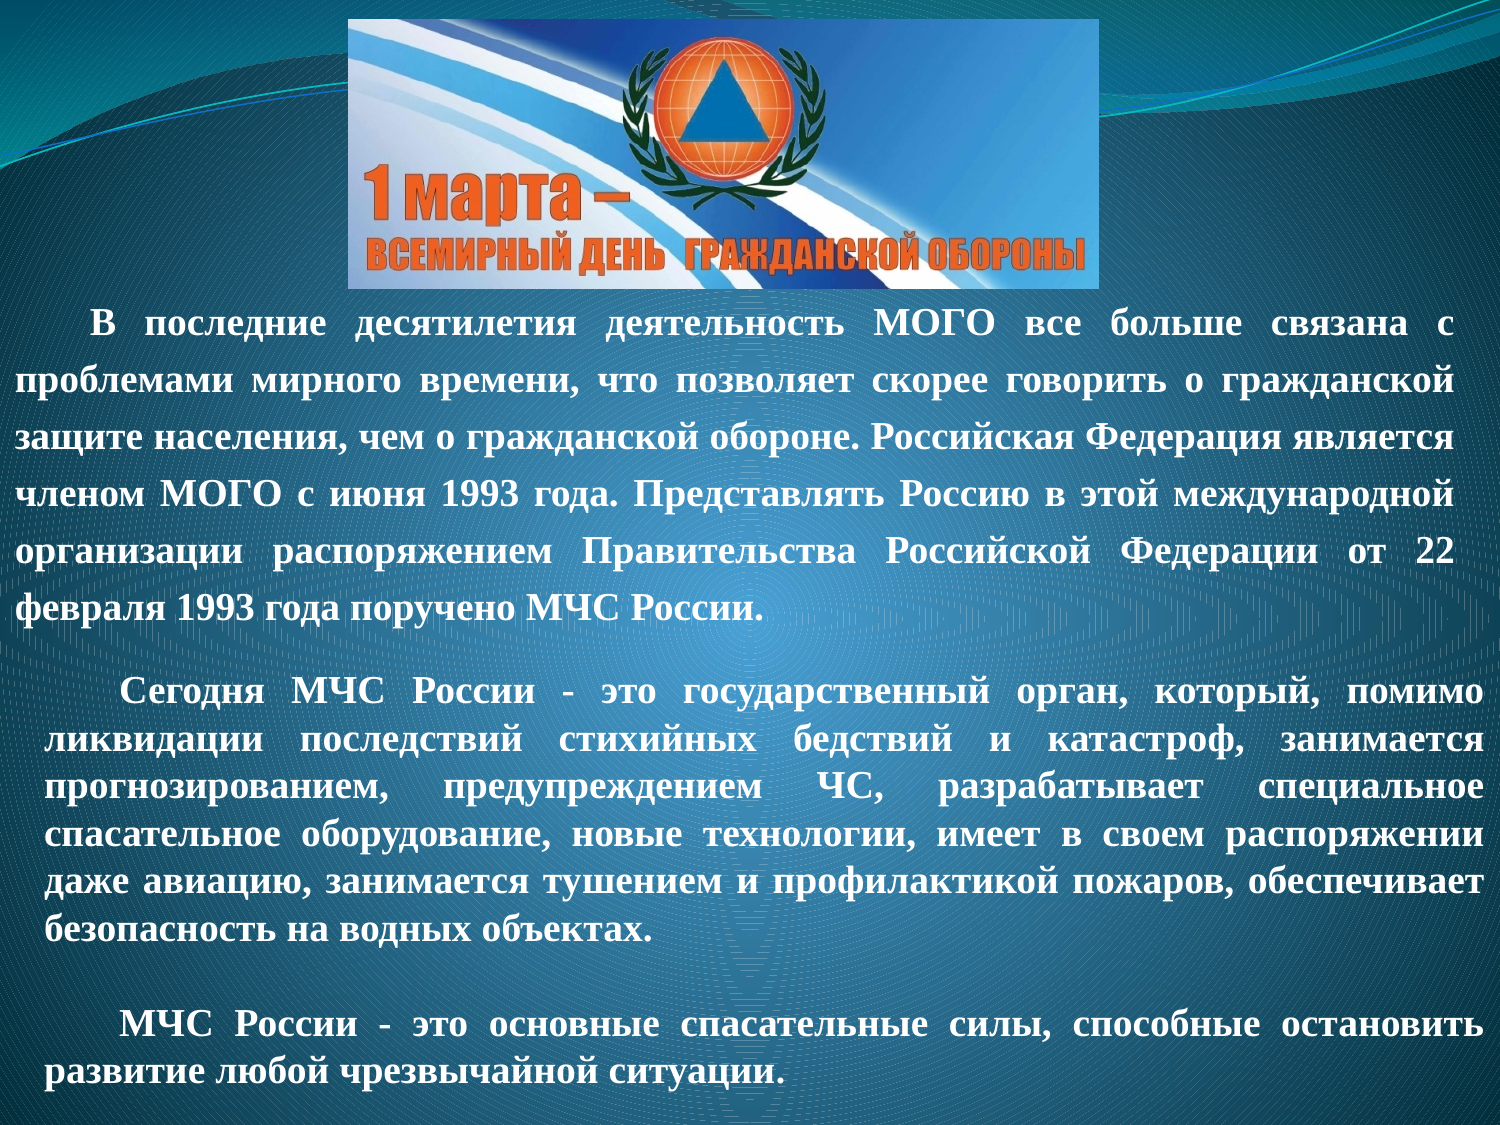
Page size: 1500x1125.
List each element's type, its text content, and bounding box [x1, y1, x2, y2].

text_box Сегодня МЧС России - это государственный орган, который, помимо ликвидации последствий стихийных бедствий и катастроф, занимается прогнозированием, предупреждением ЧС, разрабатывает специальное спасательное оборудование, новые технологии, имеет в своем распоряжении даже авиацию, занимается ту­шением и профилактикой пожаров, обеспечивает безопасность на водных объектах. МЧС России - это основные спасательные силы, способные остановить развитие любой чрезвычайной ситуации. [29, 656, 1500, 1099]
text_box В последние десятилетия деятельность МОГО все больше связана с проблемами мирного времени, что позволяет скорее говорить о гражданской защите населения, чем о гражданской обороне. Российская Федерация является членом МОГО с июня 1993 года. Представлять Россию в этой международной организации распоряжением Правительства Российской Федерации от 22 февраля 1993 года поручено МЧС России. [0, 278, 1471, 636]
picture [348, 18, 1099, 289]
